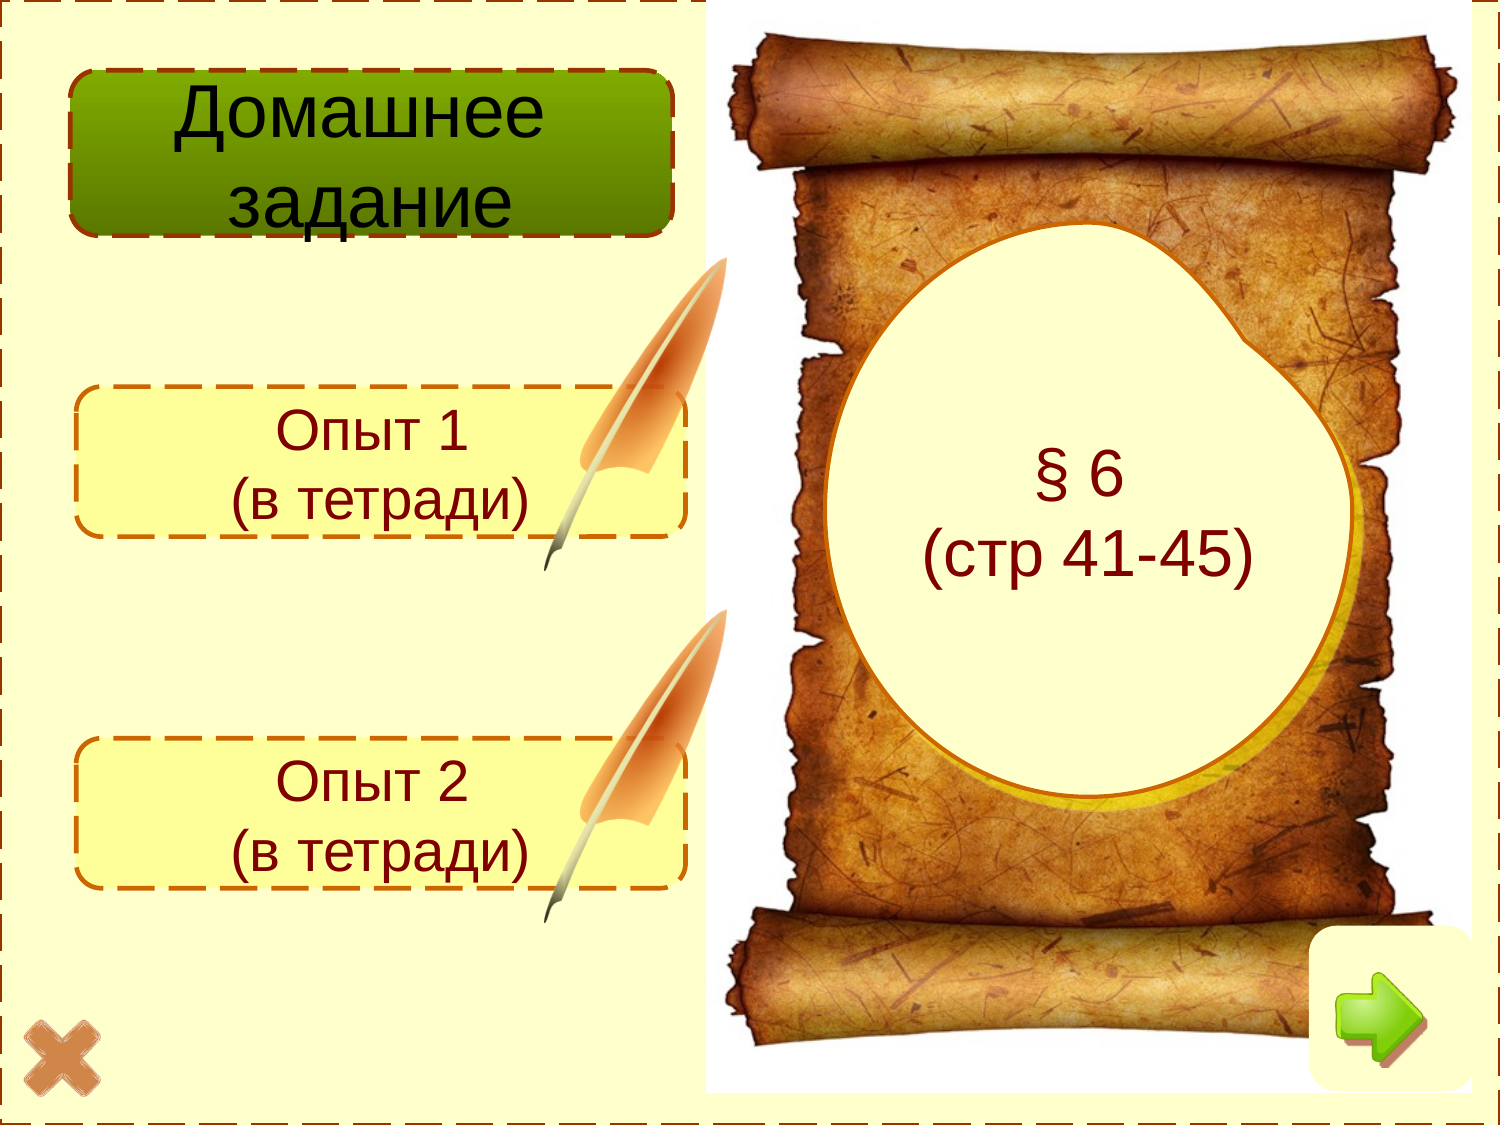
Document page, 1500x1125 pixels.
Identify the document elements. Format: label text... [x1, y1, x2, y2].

picture [23, 1019, 101, 1097]
picture [705, 0, 1472, 1093]
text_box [75, 257, 727, 571]
text_box [0, 0, 1500, 1125]
text_box Домашнее задание [68, 68, 675, 238]
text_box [75, 609, 727, 923]
